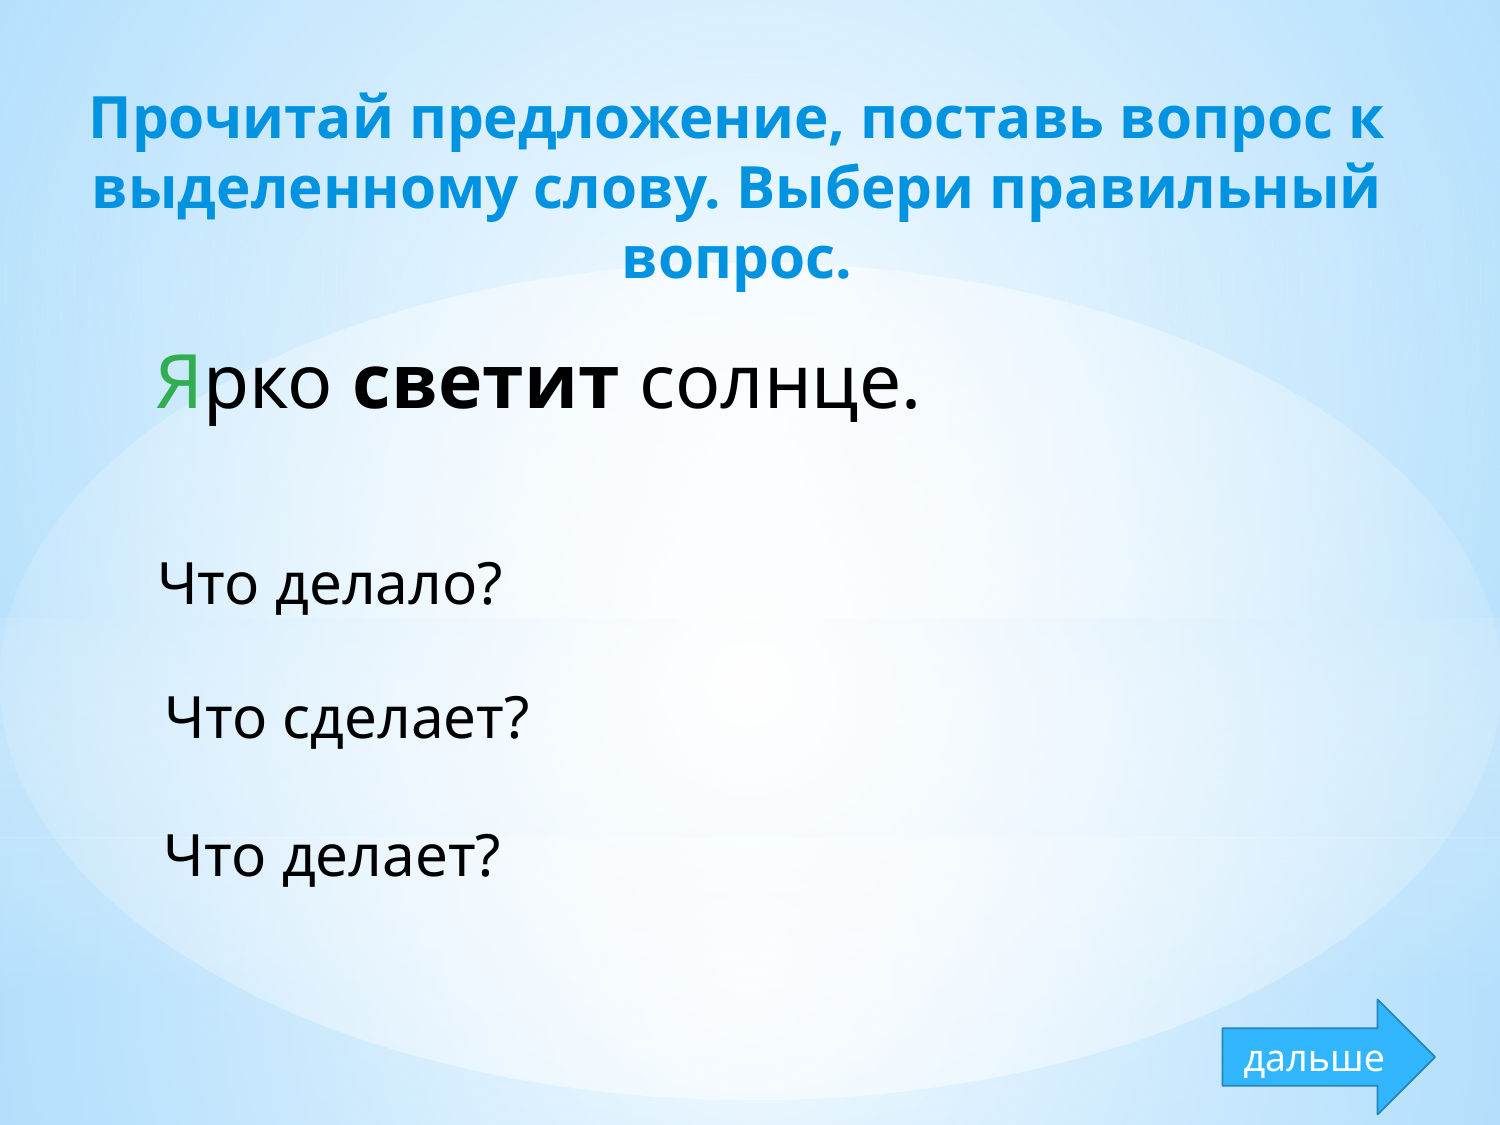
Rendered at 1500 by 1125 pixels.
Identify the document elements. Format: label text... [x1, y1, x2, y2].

text_box Что делает? [149, 810, 517, 896]
text_box Что сделает? [149, 672, 545, 758]
text_box Ярко светит солнце. [140, 326, 937, 431]
text_box Прочитай предложение, поставь вопрос к выделенному слову. Выбери правильный вопрос. [38, 72, 1436, 367]
text_box Что делало? [142, 538, 518, 624]
text_box дальше [1221, 998, 1436, 1116]
